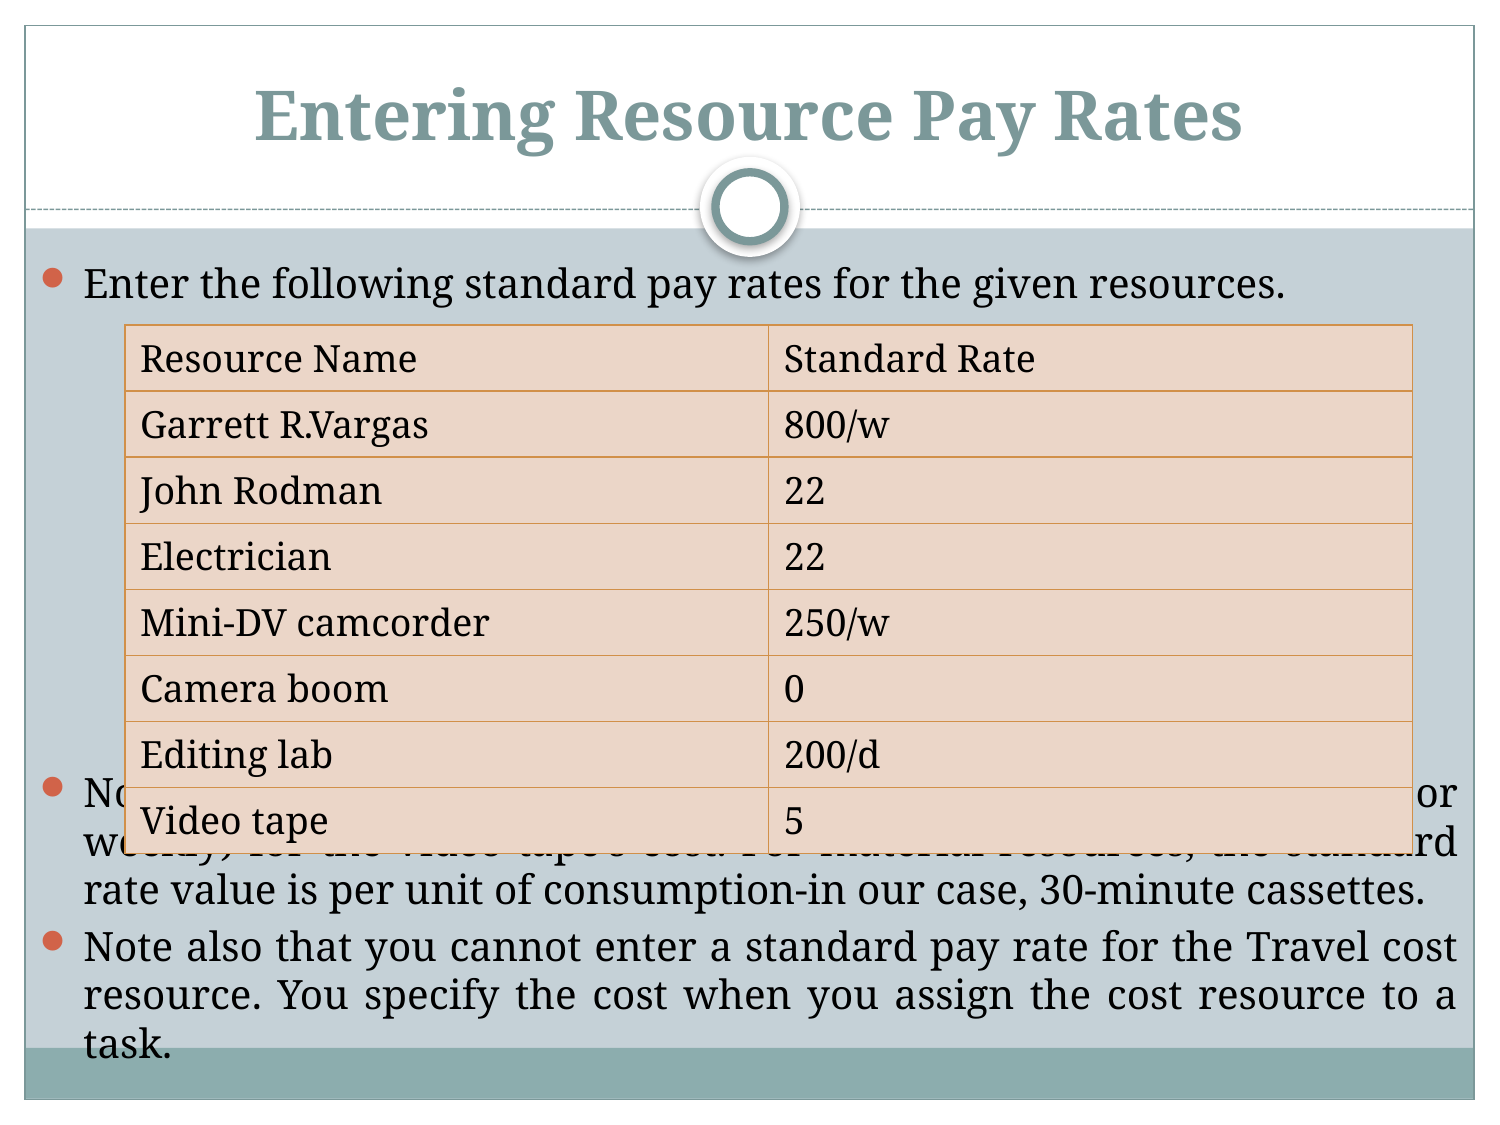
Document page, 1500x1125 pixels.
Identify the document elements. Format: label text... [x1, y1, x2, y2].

table_cell Camera boom [126, 656, 768, 721]
title Entering Resource Pay Rates [49, 37, 1450, 162]
table_cell Mini-DV camcorder [126, 590, 768, 655]
table_cell 22 [769, 524, 1412, 589]
table_cell 200/d [769, 722, 1412, 787]
table_cell 22 [769, 458, 1412, 523]
table_cell 0 [769, 656, 1412, 721]
table_cell John Rodman [126, 458, 768, 523]
table_header Standard Rate [769, 326, 1412, 390]
table_cell Video tape [126, 788, 768, 853]
table_cell Electrician [126, 524, 768, 589]
table_cell Garrett R.Vargas [126, 392, 768, 456]
table_header Resource Name [126, 326, 768, 390]
table_cell 5 [769, 788, 1412, 853]
list Enter the following standard pay rates for the given resources. Note that you enter a fixed amount rather than a rate (hourly, daily, or weekly) for the video tape’s cost. For material resources, the standard rate value is per unit of consumption-in our case, 30-minute cassettes. Note also that you cannot enter a standard pay rate for the Travel cost resource. You specify the cost when you assign the cost resource to a task. [24, 250, 1475, 1088]
table_cell 800/w [769, 392, 1412, 456]
table_cell 250/w [769, 590, 1412, 655]
table_cell Editing lab [126, 722, 768, 787]
